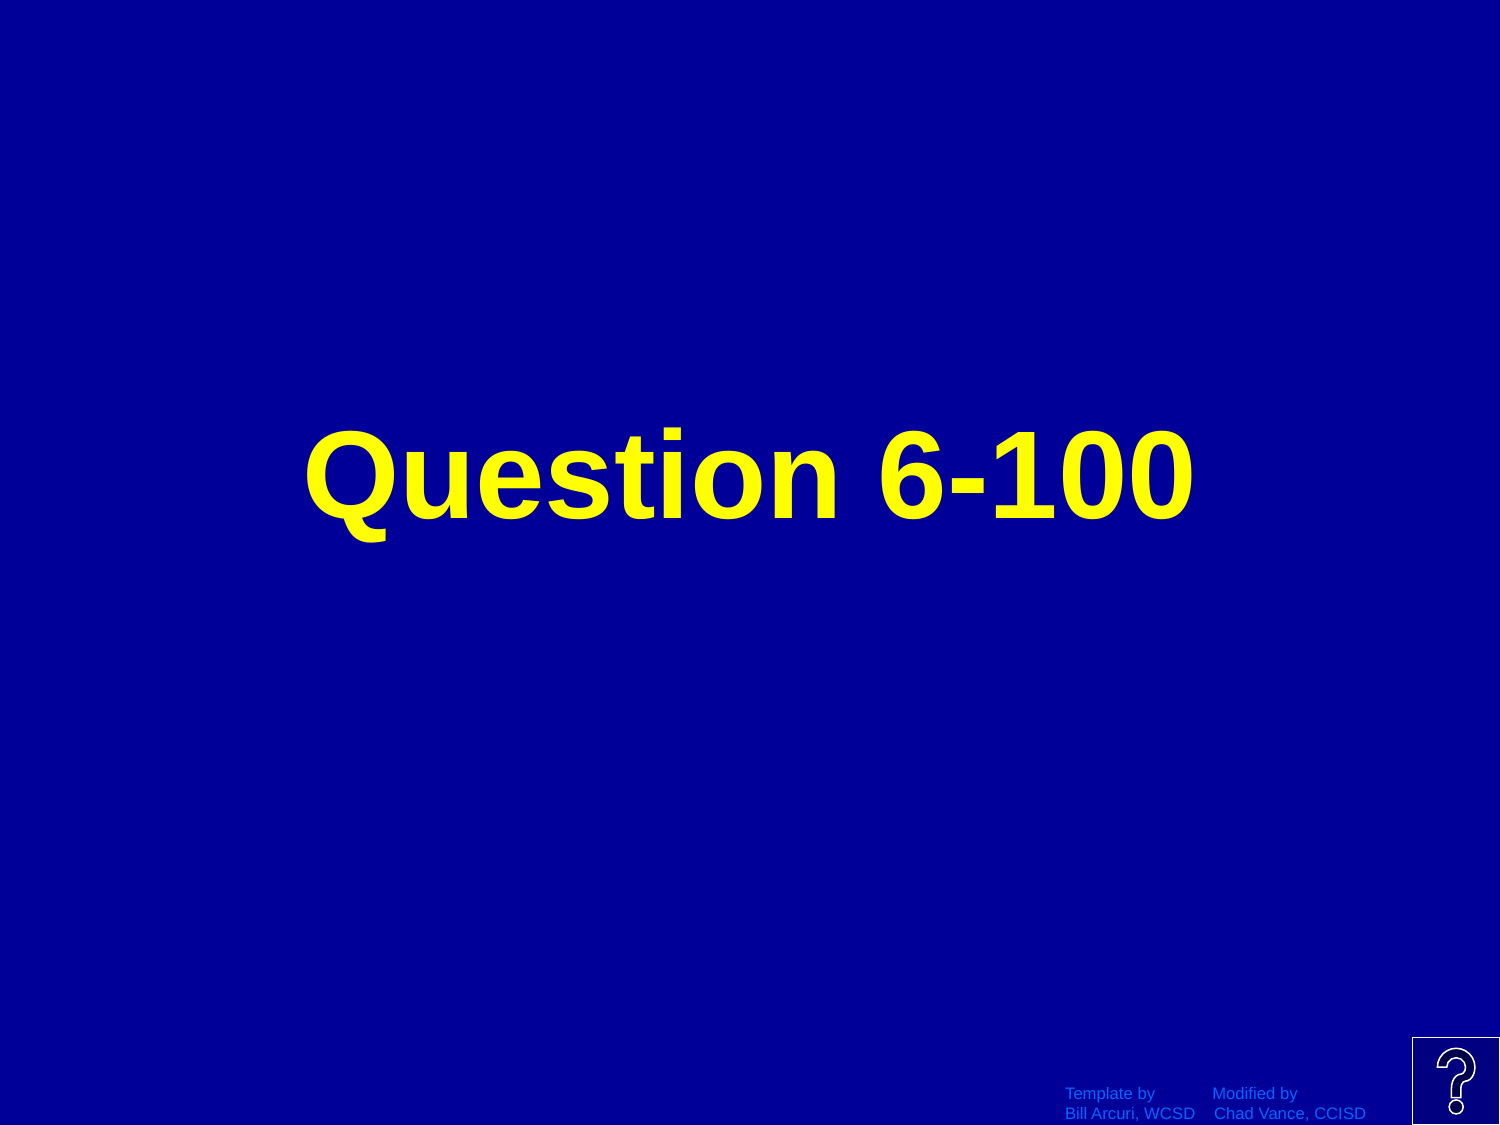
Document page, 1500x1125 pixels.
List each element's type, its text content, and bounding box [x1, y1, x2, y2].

title Question 6-100 [112, 374, 1388, 563]
text_box [1412, 1037, 1500, 1125]
slide_number Template by Modified by Bill Arcuri, WCSD Chad Vance, CCISD [1049, 1074, 1412, 1125]
